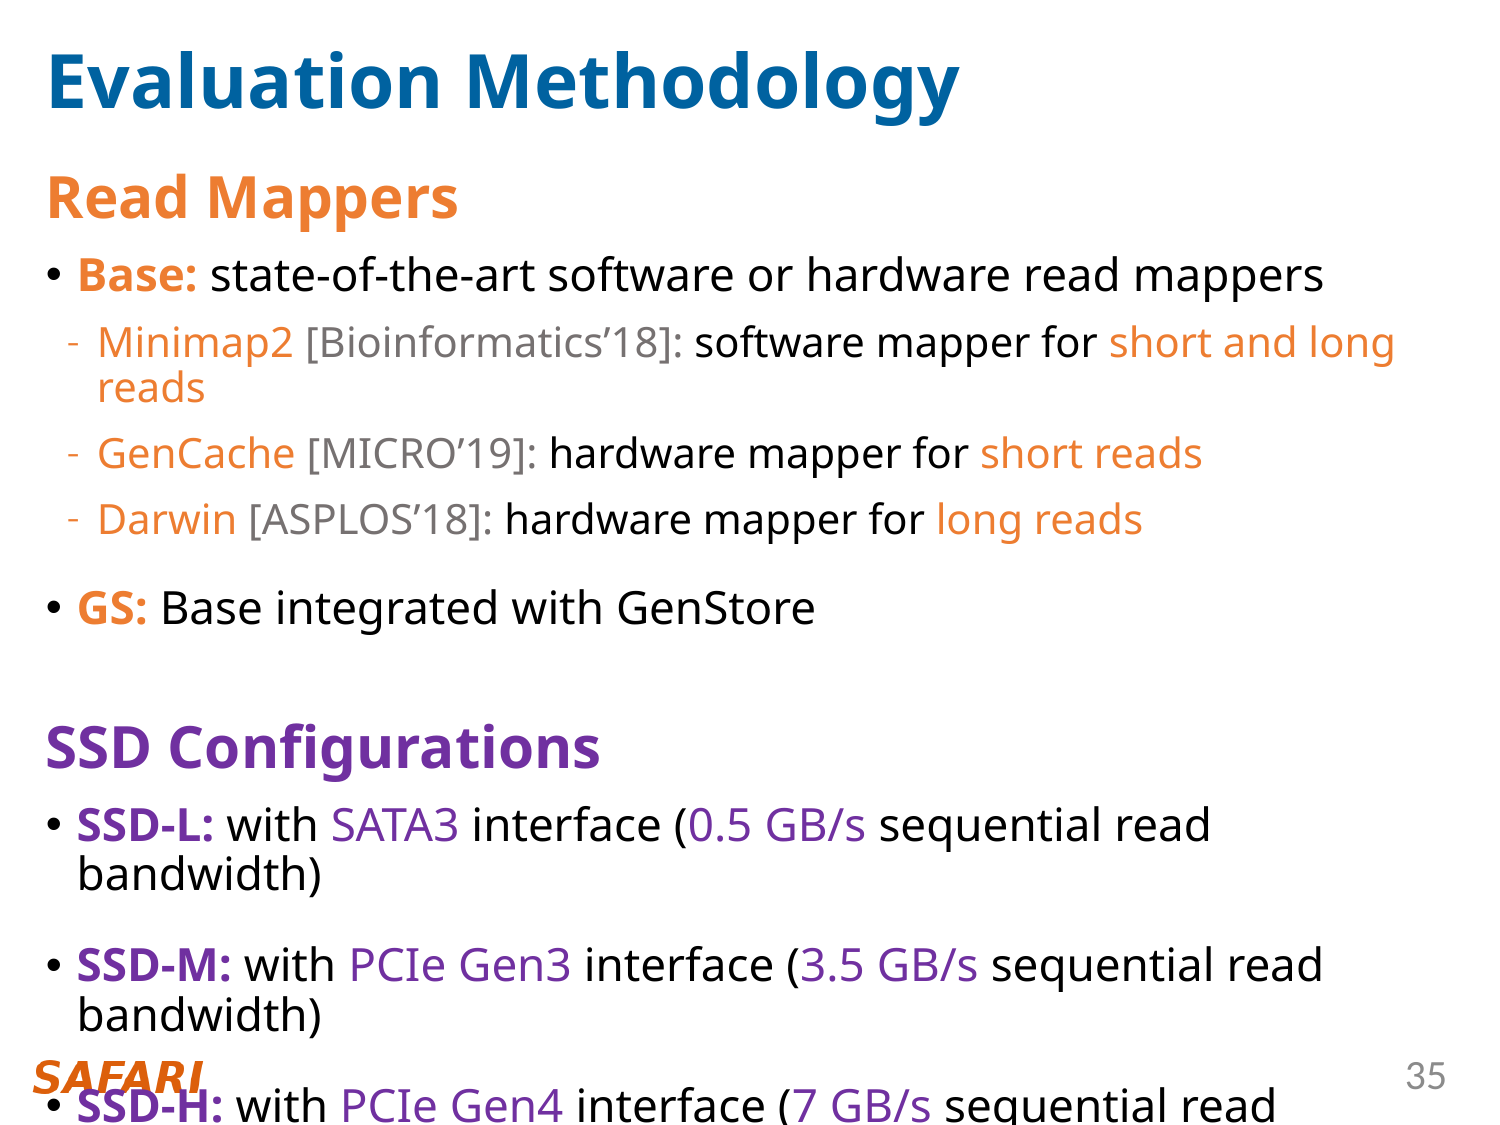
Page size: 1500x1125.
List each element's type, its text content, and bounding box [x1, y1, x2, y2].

picture [31, 1051, 209, 1104]
list Read Mappers Base: state-of-the-art software or hardware read mappers Minimap2 [Bioinformatics’18]: software mapper for short and long reads GenCache [MICRO’19]: hardware mapper for short reads Darwin [ASPLOS’18]: hardware mapper for long reads GS: Base integrated with GenStore SSD Configurations SSD-L: with SATA3 interface (0.5 GB/s sequential read bandwidth) SSD-M: with PCIe Gen3 interface (3.5 GB/s sequential read bandwidth) SSD-H: with PCIe Gen4 interface (7 GB/s sequential read bandwidth) [31, 160, 1475, 1043]
title Evaluation Methodology [31, 15, 1475, 143]
